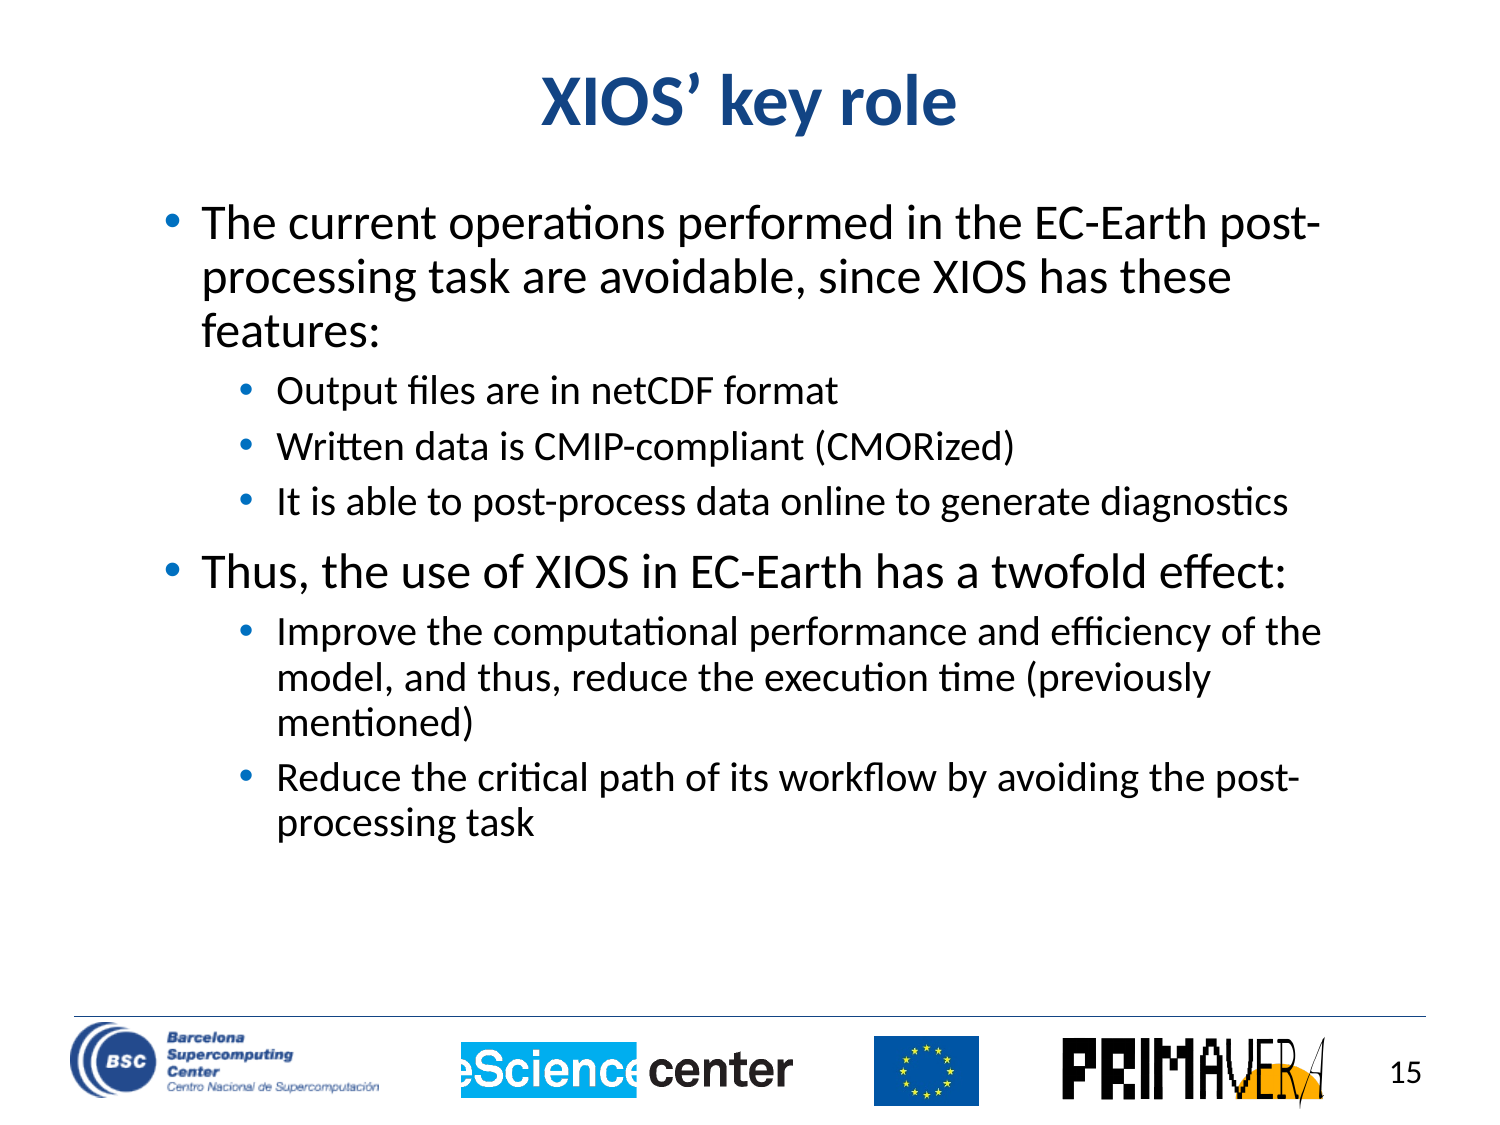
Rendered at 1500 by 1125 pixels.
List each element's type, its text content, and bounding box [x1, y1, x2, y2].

list The current operations performed in the EC-Earth post-processing task are avoidable, since XIOS has these features: Output files are in netCDF format Written data is CMIP-compliant (CMORized) It is able to post-process data online to generate diagnostics Thus, the use of XIOS in EC-Earth has a twofold effect: Improve the computational performance and efficiency of the model, and thus, reduce the execution time (previously mentioned) Reduce the critical path of its workflow by avoiding the post-processing task [140, 166, 1360, 1006]
title XIOS’ key role [192, 45, 1308, 159]
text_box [73, 1016, 1438, 1109]
